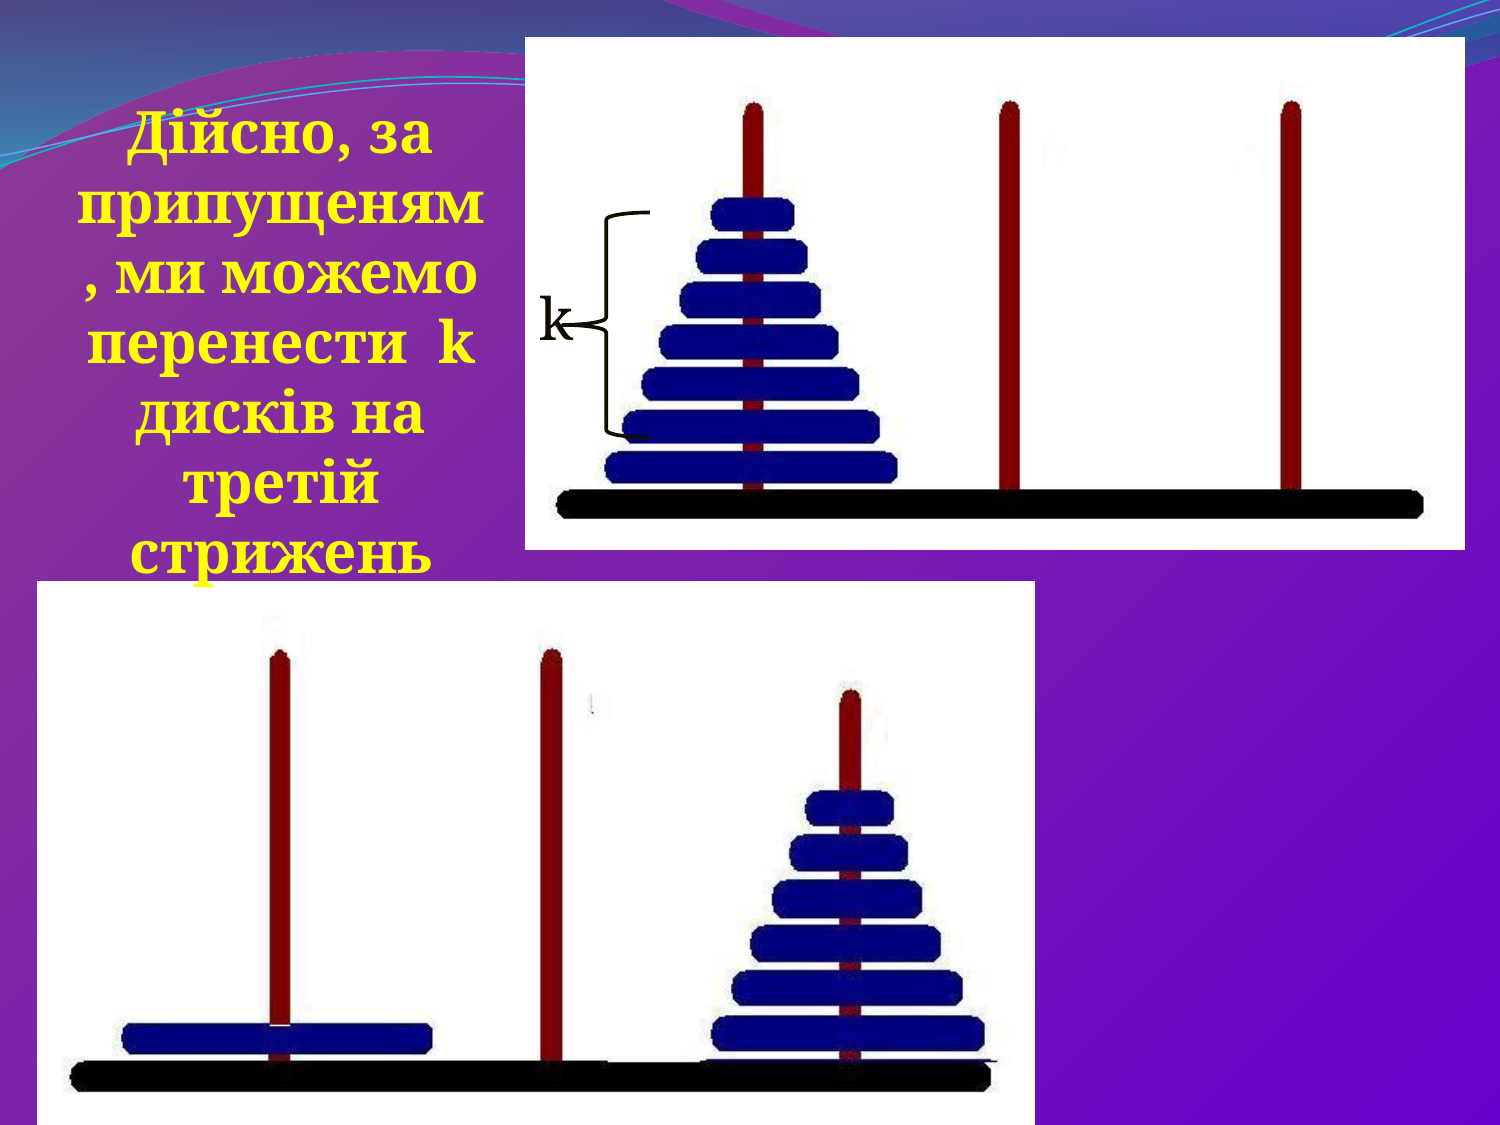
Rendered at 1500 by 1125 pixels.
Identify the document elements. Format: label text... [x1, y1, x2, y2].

picture [524, 37, 1465, 551]
text_box Дійсно, за припущеням, ми можемо перенести k дисків на третій стрижень [62, 87, 500, 580]
picture [37, 580, 1035, 1125]
